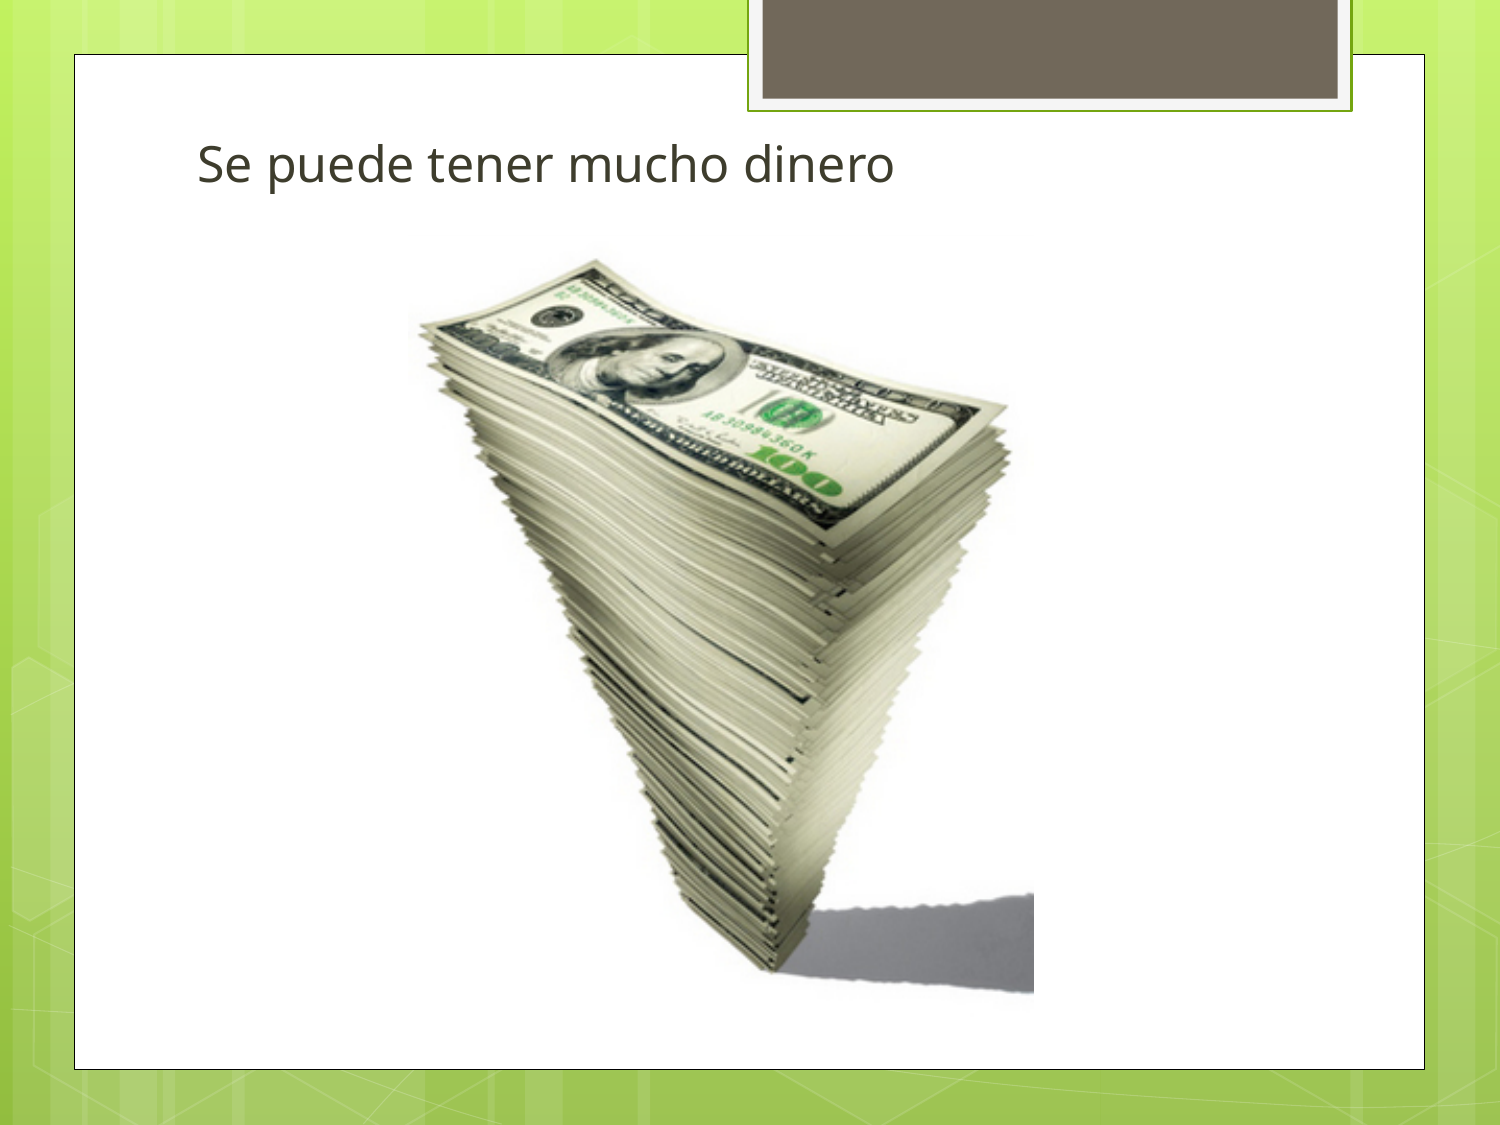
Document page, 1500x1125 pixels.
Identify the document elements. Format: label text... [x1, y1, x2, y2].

picture [407, 234, 1034, 1017]
list Se puede tener mucho dinero [171, 124, 1283, 235]
